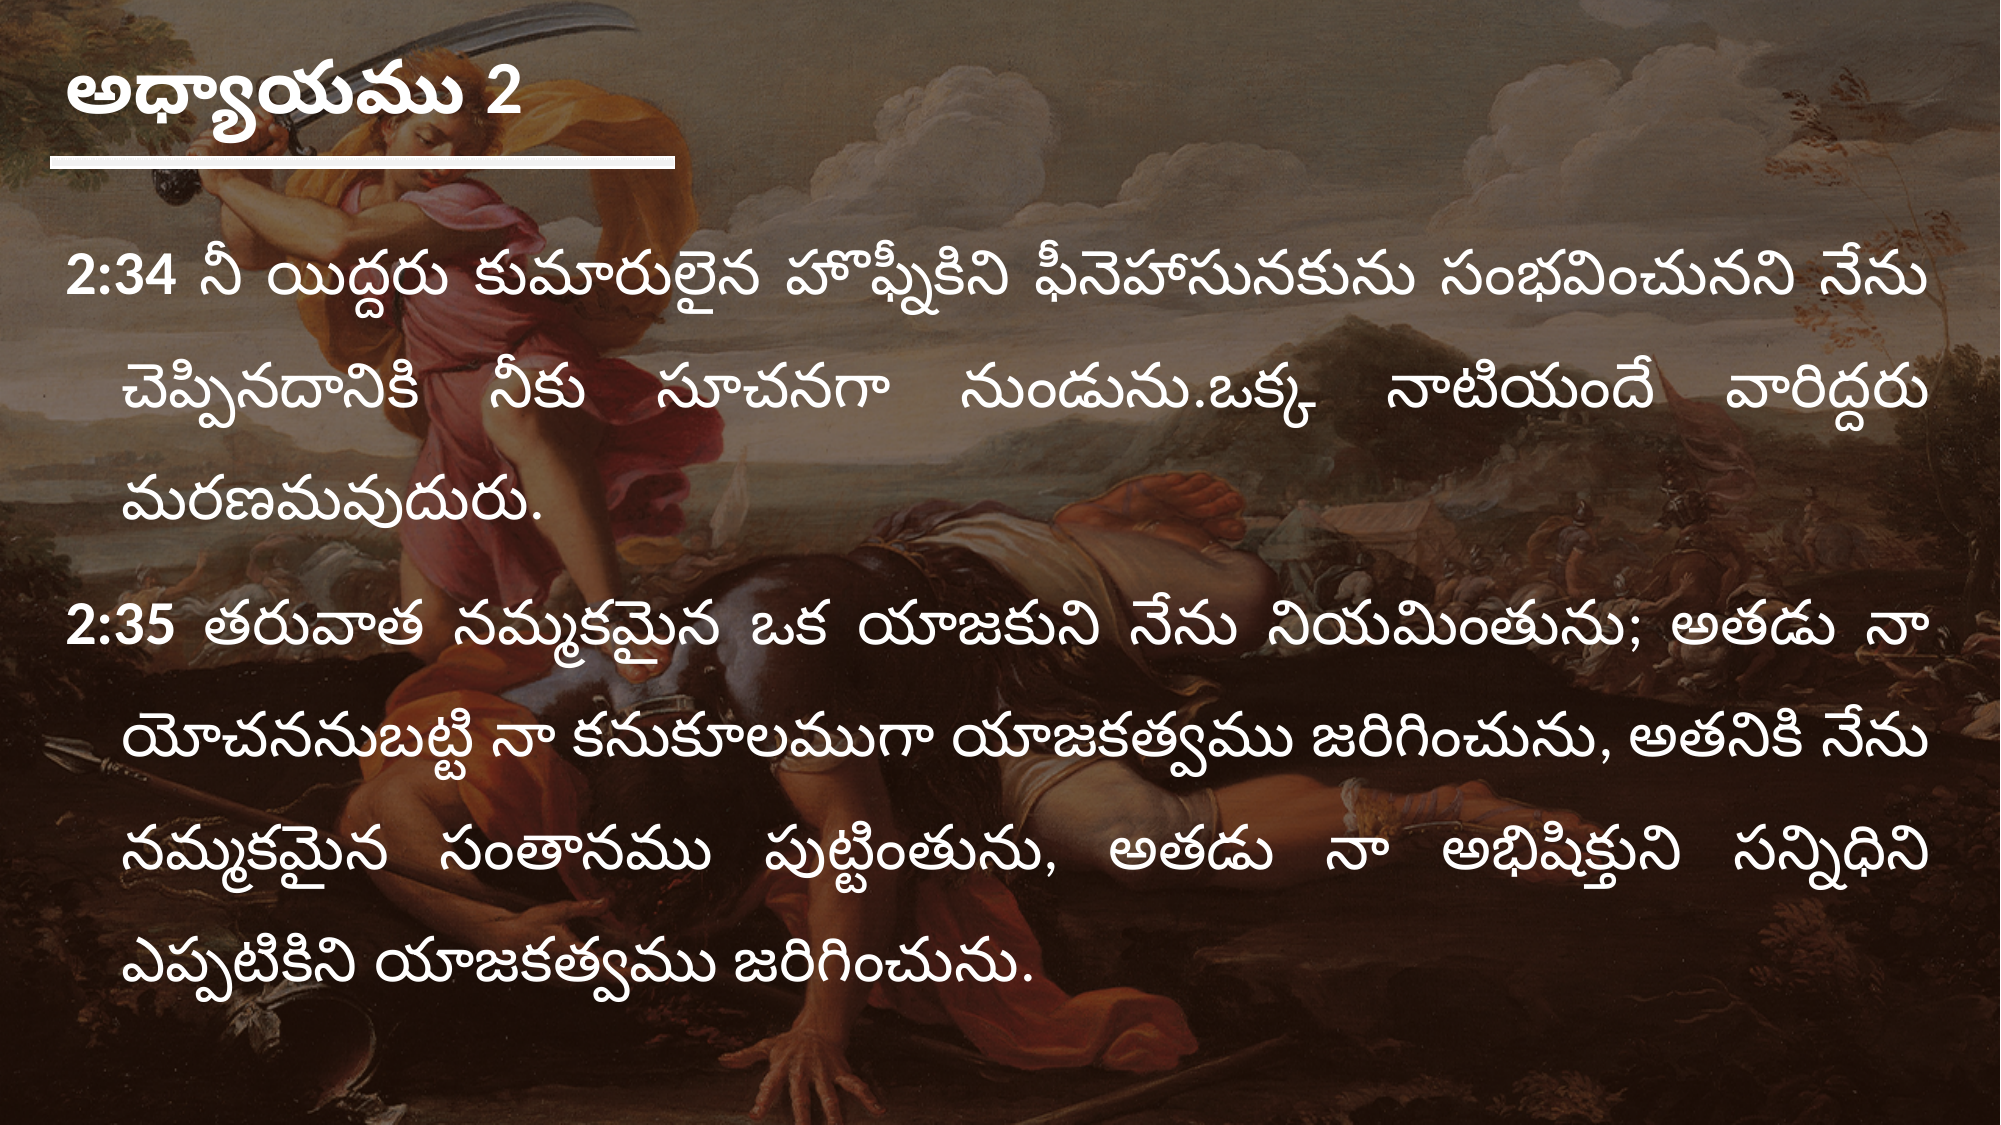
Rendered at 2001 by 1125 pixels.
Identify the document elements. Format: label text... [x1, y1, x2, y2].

title అధ్యాయము 2 [50, 0, 1925, 167]
list 2:34 నీ యిద్దరు కుమారులైన హొఫ్నీకిని ఫీనెహాసునకును సంభవించునని నేను చెప్పినదానికి నీకు సూచనగా నుండును.ఒక్క నాటియందే వారిద్దరు మరణమవుదురు. 2:35 తరువాత నమ్మకమైన ఒక యాజకుని నేను నియమింతును; అతడు నా యోచననుబట్టి నా కనుకూలముగా యాజకత్వము జరిగించును, అతనికి నేను నమ్మకమైన సంతానము పుట్టింతును, అతడు నా అభిషిక్తుని సన్నిధిని ఎప్పటికిని యాజకత్వము జరిగించును. [50, 187, 1946, 1063]
picture [0, 0, 2000, 1125]
